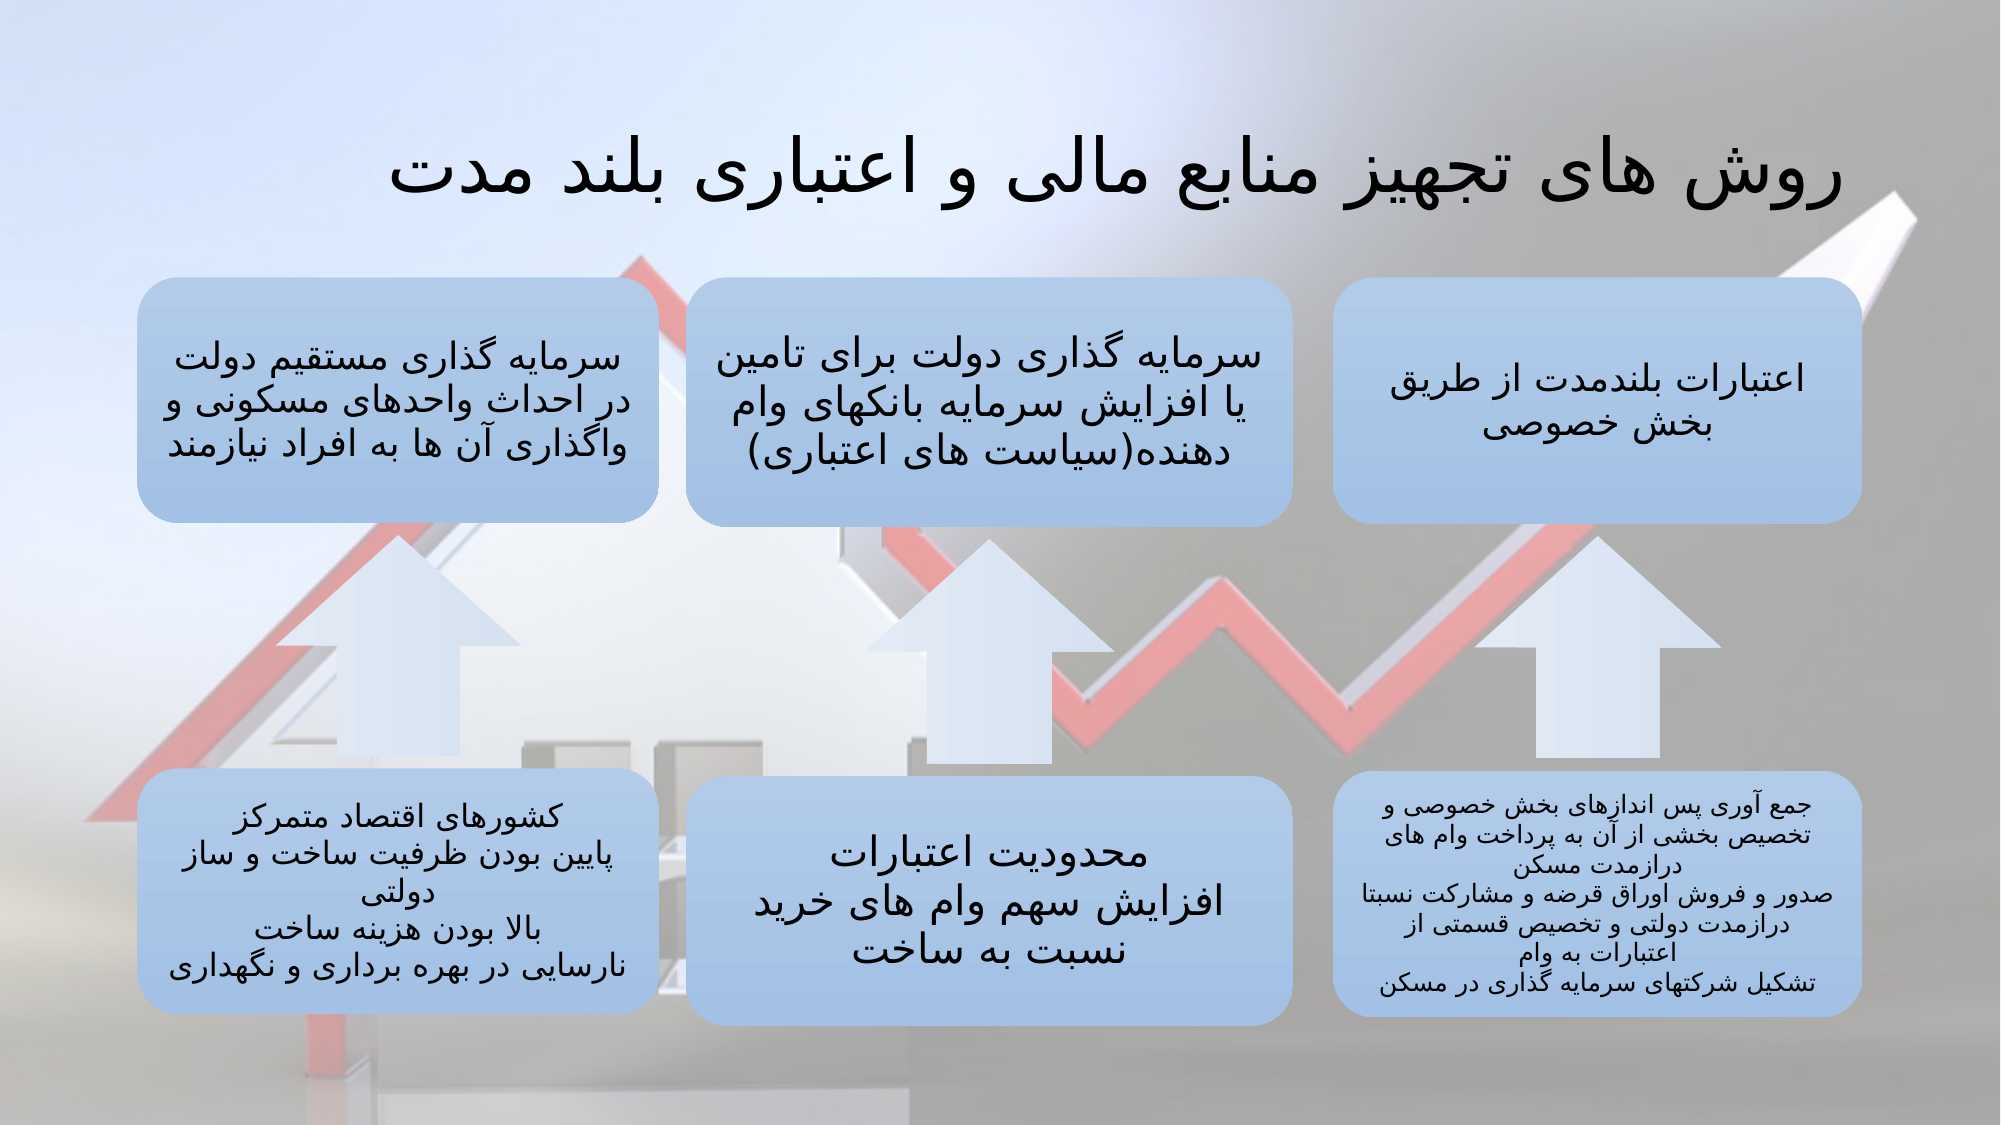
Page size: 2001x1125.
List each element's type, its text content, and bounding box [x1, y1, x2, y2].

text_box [685, 277, 1293, 1026]
title روش های تجهیز منابع مالی و اعتباری بلند مدت [137, 59, 1863, 278]
picture [0, 0, 2001, 1125]
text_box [137, 277, 660, 1015]
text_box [1333, 277, 1863, 1018]
